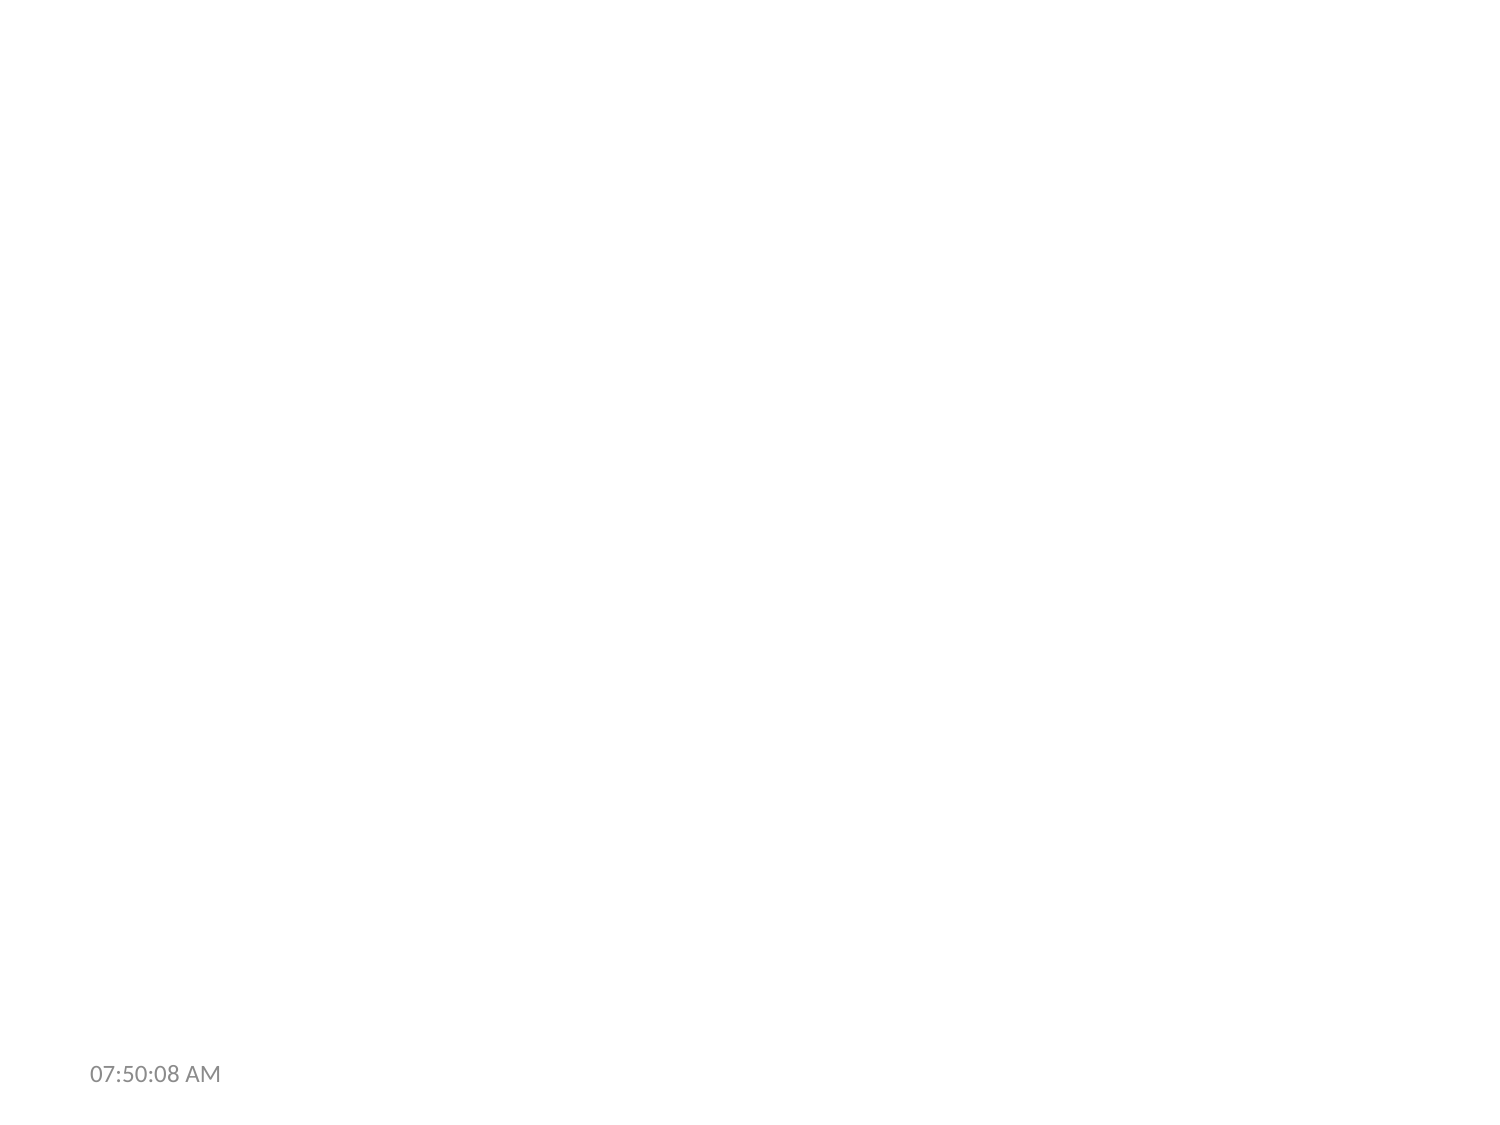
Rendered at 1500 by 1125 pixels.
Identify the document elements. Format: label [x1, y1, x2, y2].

slide_number [75, 1042, 425, 1103]
